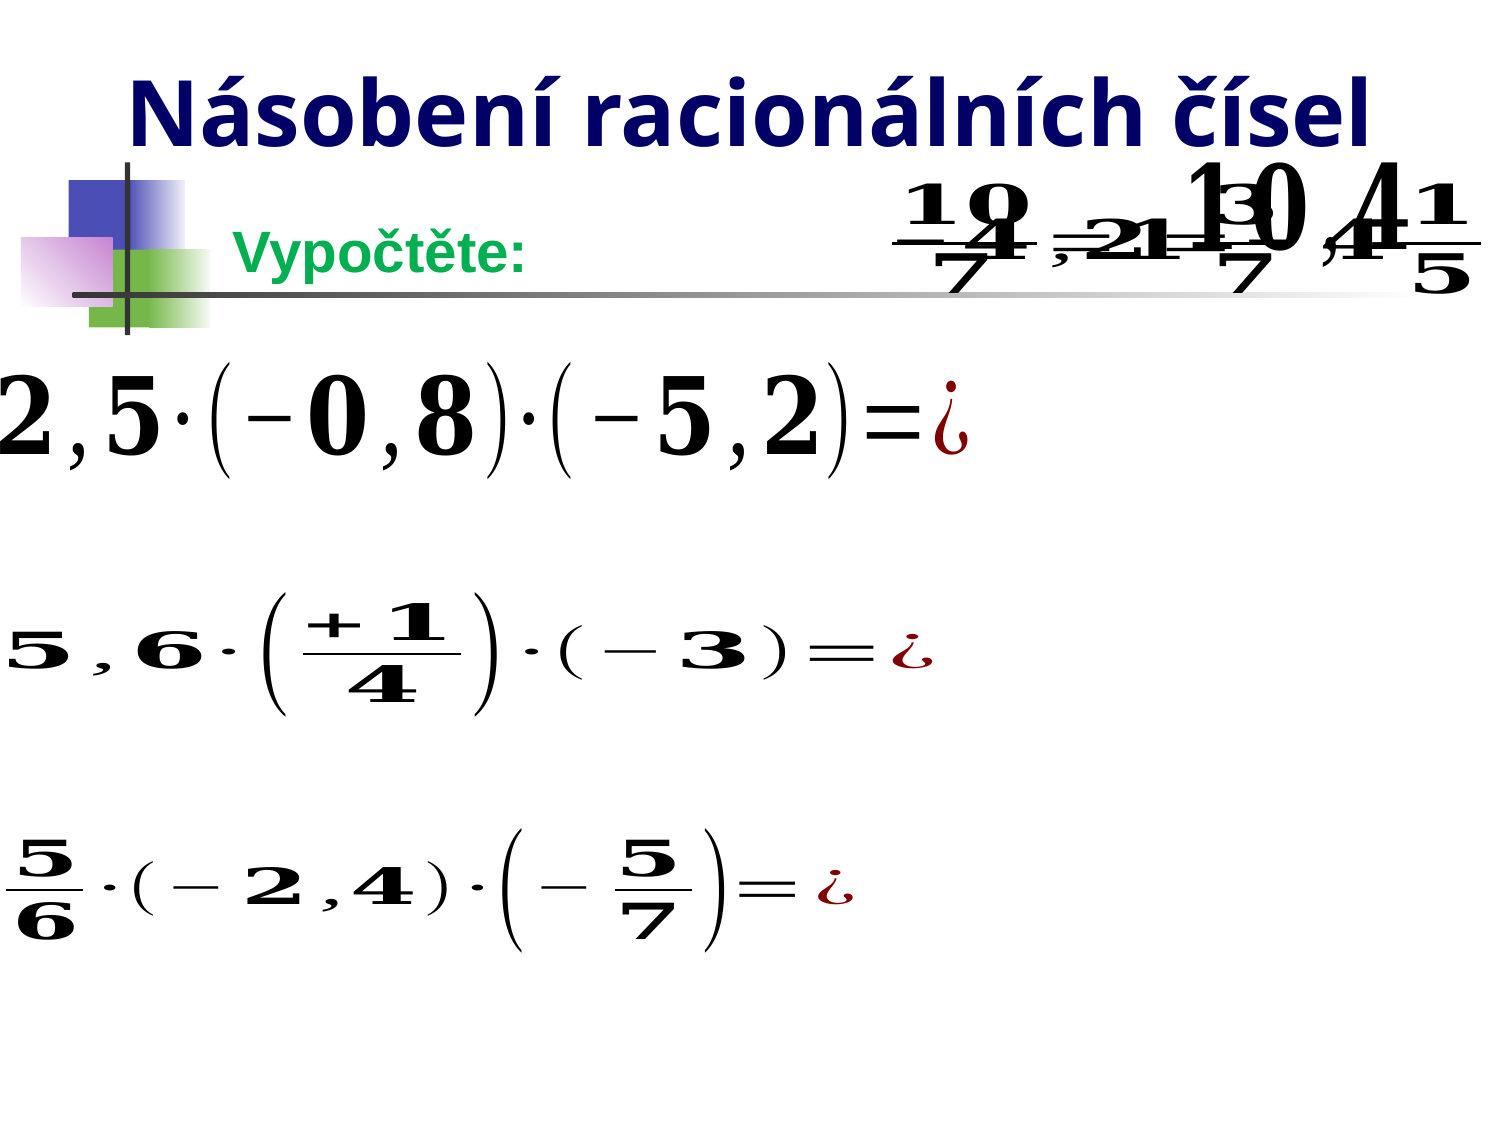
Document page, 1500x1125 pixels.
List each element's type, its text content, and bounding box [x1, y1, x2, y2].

text_box Vypočtěte: [959, 207, 1392, 292]
title Násobení racionálních čísel [0, 63, 1500, 173]
text_box Vypočtěte: [217, 207, 996, 292]
